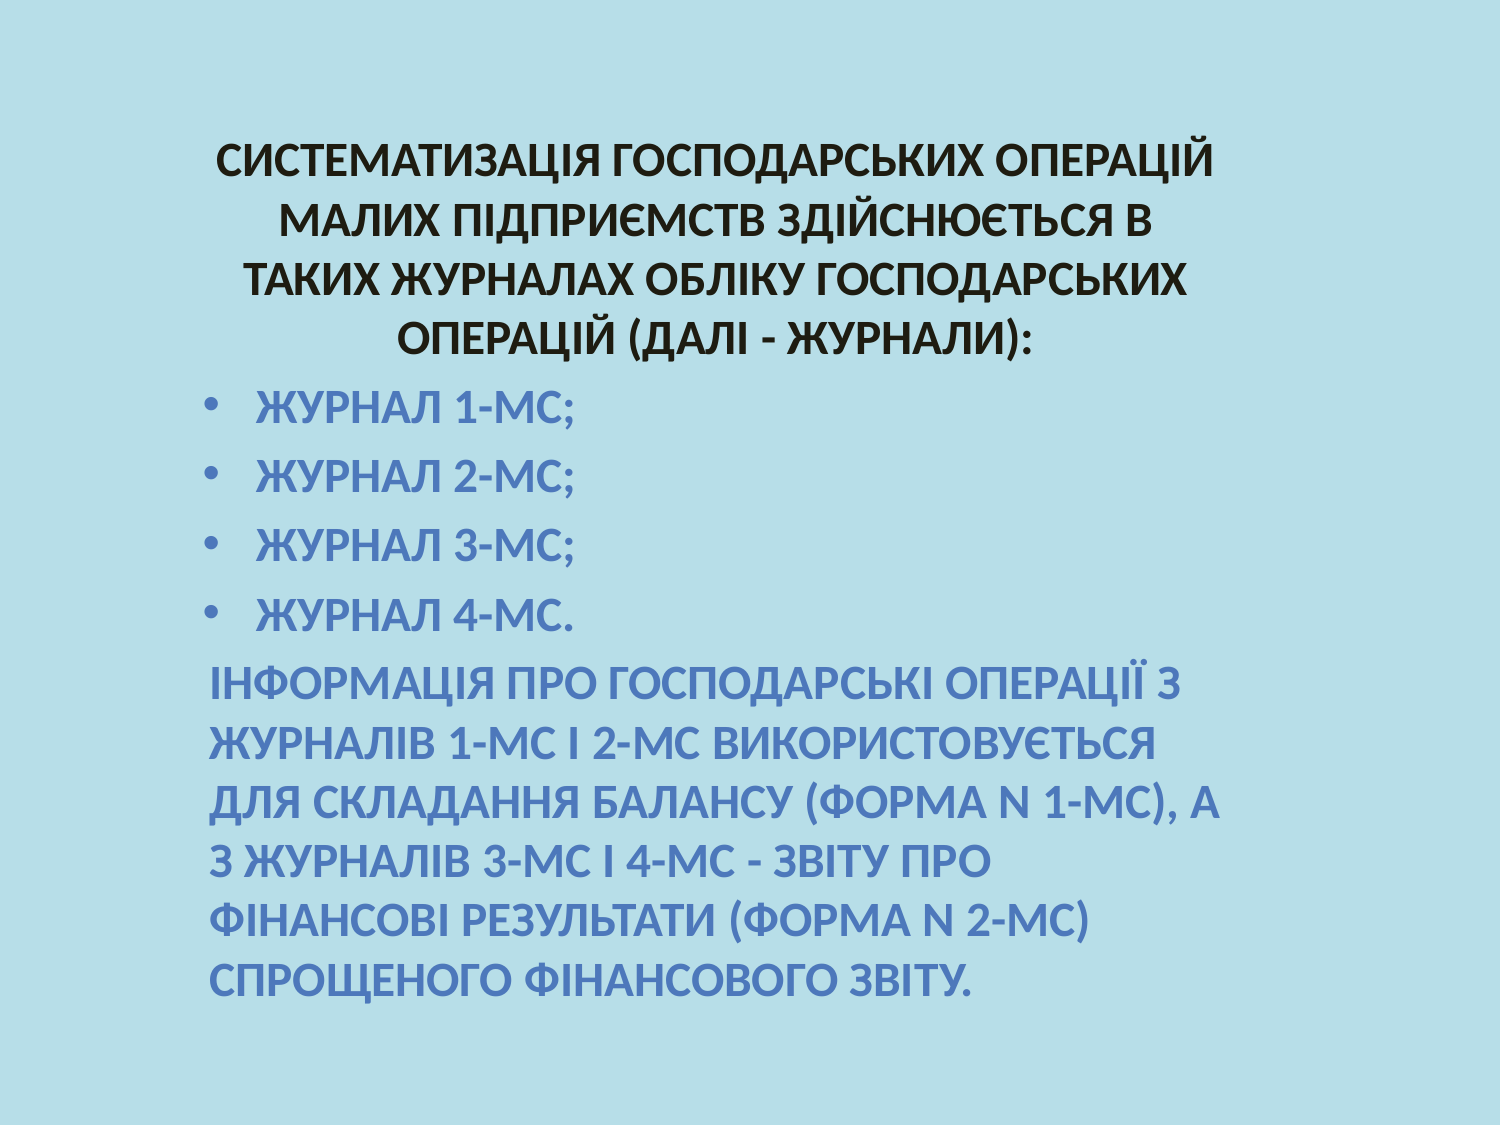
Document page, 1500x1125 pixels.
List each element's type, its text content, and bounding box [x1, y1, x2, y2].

list Систематизація господарських операцій малих підприємств здійснюється в таких журналах обліку господарських операцій (далі - Журнали): Журнал 1-мс; Журнал 2-мс; Журнал 3-мс; Журнал 4-мс. Інформація про господарські операції з Журналів 1-мс і 2-мс використовується для складання Балансу (форма N 1-мс), а з Журналів 3-мс і 4-мс - Звіту про фінансові результати (форма N 2-мс) Спрощеного фінансового звіту. [187, 120, 1238, 1024]
